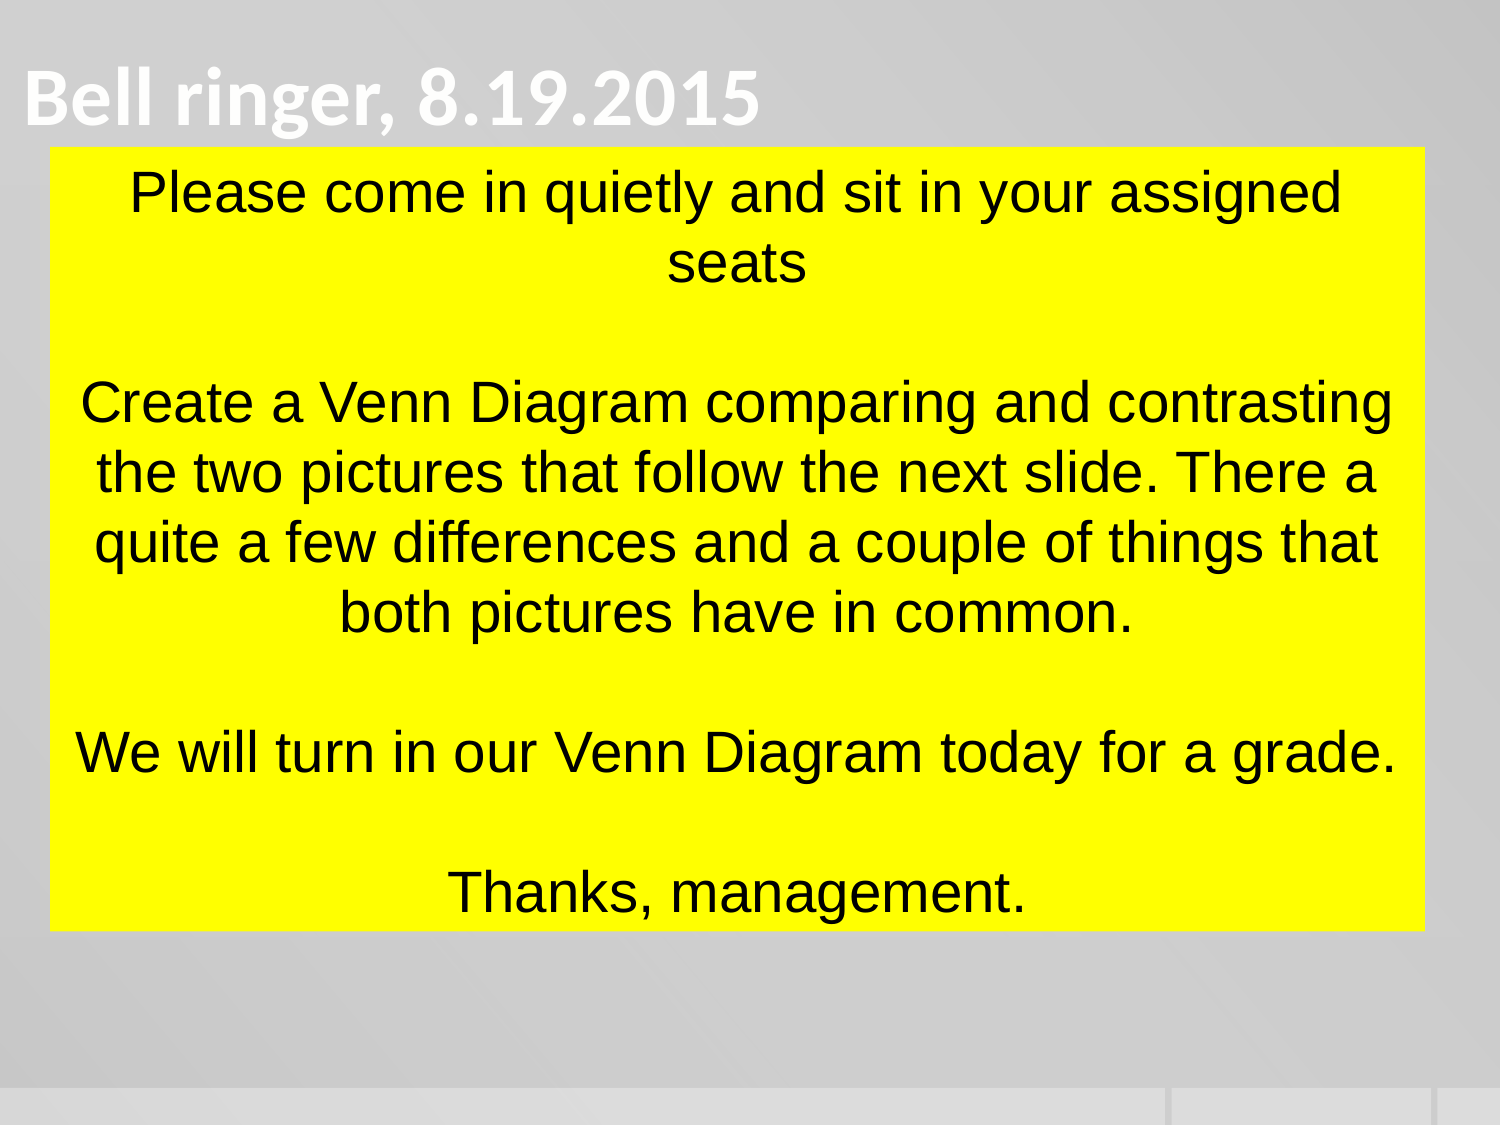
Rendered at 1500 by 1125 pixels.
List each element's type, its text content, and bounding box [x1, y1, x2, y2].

text_box [88, 421, 1409, 499]
text_box Please come in quietly and sit in your assigned seats Create a Venn Diagram comparing and contrasting the two pictures that follow the next slide. There a quite a few differences and a couple of things that both pictures have in common. We will turn in our Venn Diagram today for a grade. Thanks, management. [50, 146, 1425, 932]
text_box Bell ringer, 8.19.2015 [0, 37, 787, 146]
